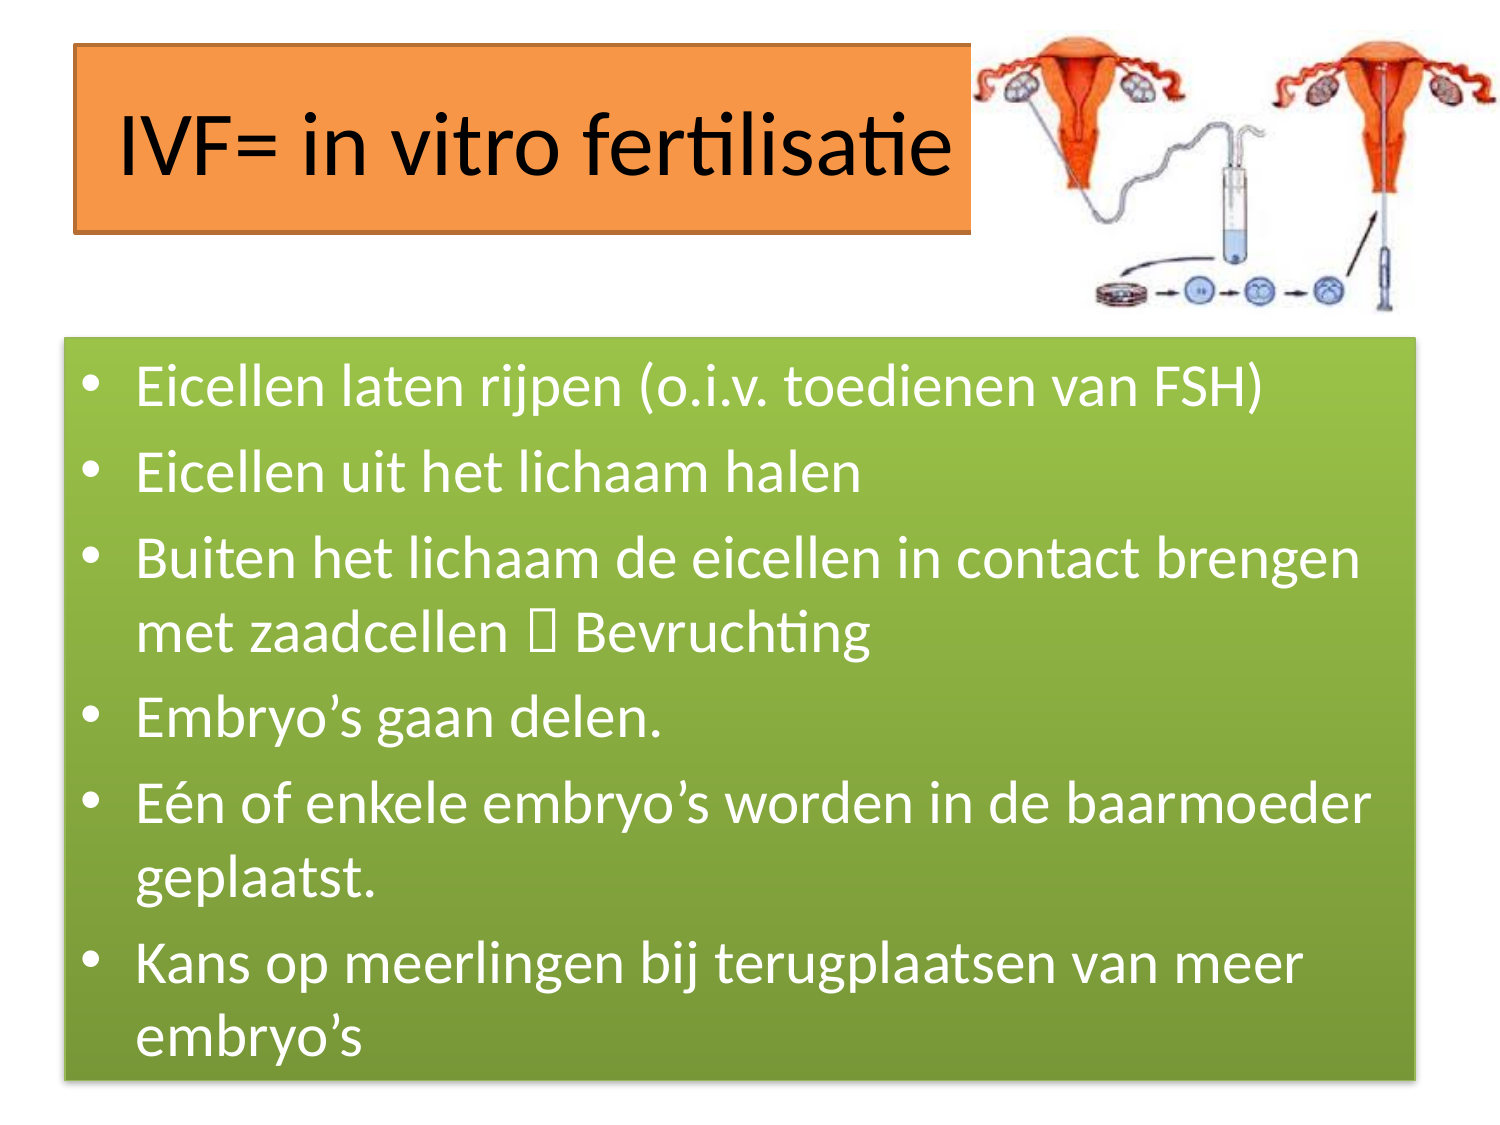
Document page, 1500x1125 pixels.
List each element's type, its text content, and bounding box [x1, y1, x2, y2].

picture [970, 30, 1500, 315]
title IVF= in vitro fertilisatie [73, 43, 965, 235]
list Eicellen laten rijpen (o.i.v. toedienen van FSH) Eicellen uit het lichaam halen Buiten het lichaam de eicellen in contact brengen met zaadcellen  Bevruchting Embryo’s gaan delen. Eén of enkele embryo’s worden in de baarmoeder geplaatst. Kans op meerlingen bij terugplaatsen van meer embryo’s [64, 337, 1416, 1081]
